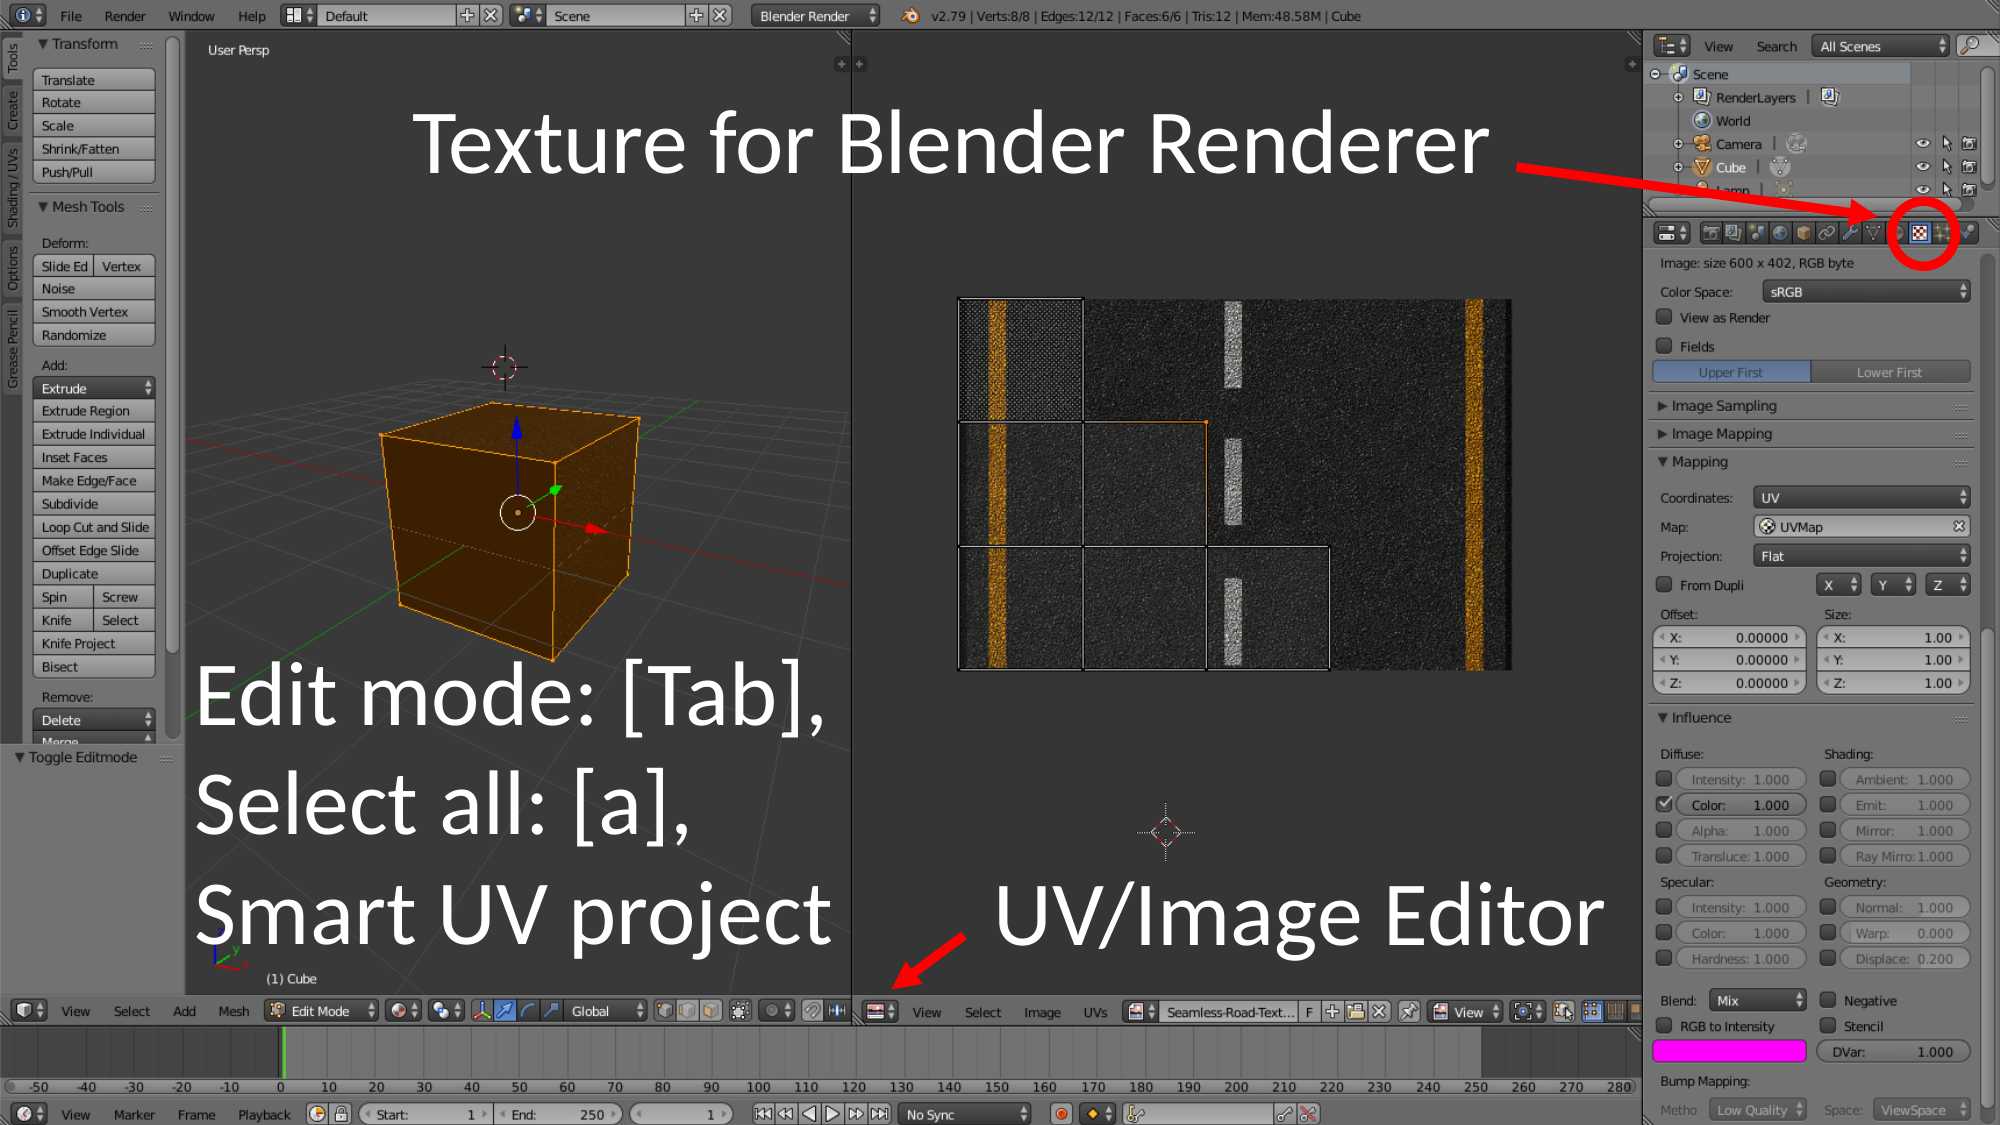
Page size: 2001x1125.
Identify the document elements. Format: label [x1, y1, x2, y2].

text_box [891, 935, 964, 990]
text_box [1516, 167, 1878, 217]
list [0, 0, 2000, 1125]
